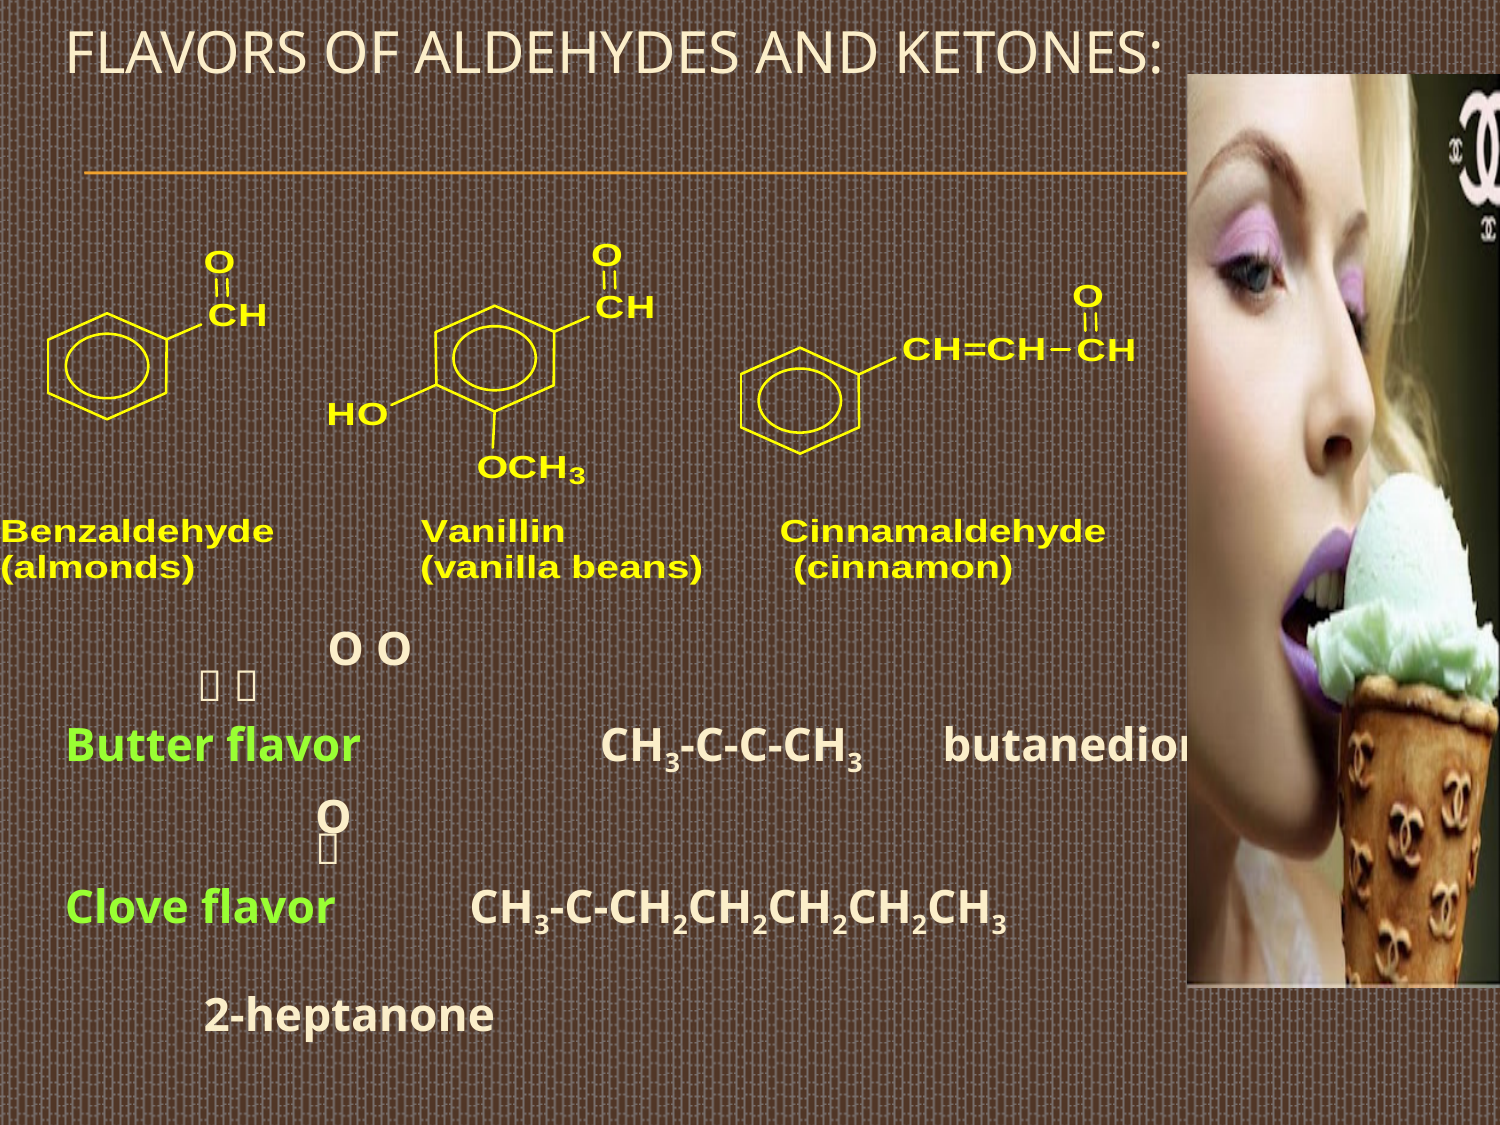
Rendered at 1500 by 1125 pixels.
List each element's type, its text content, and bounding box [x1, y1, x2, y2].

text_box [0, 237, 1138, 588]
list O O   Butter flavor CH3-C-C-CH3 butanedione O  Clove flavor CH3-C-CH2CH2CH2CH2CH3 2-heptanone [50, 612, 1450, 1125]
picture [1187, 74, 1500, 988]
title Flavors of aldehydes and ketones: [50, 0, 1475, 100]
